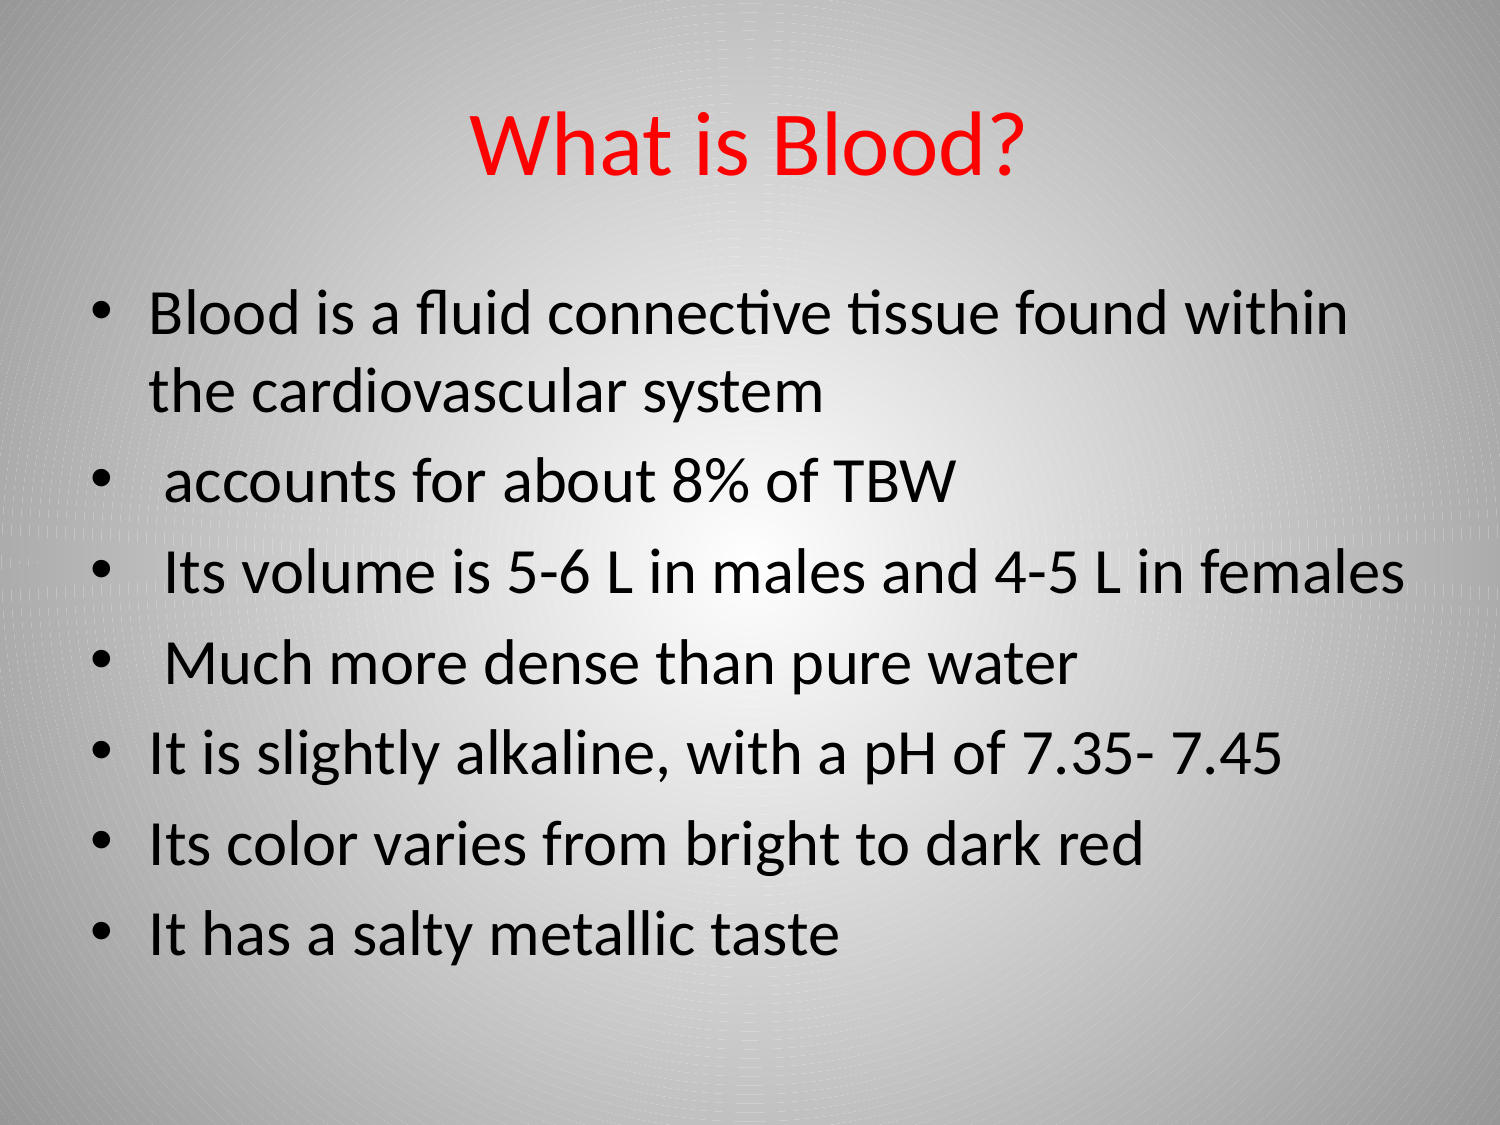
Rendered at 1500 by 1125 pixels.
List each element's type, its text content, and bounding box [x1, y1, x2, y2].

title What is Blood? [75, 45, 1425, 233]
list Blood is a fluid connective tissue found within the cardiovascular system accounts for about 8% of TBW Its volume is 5-6 L in males and 4-5 L in females Much more dense than pure water It is slightly alkaline, with a pH of 7.35- 7.45 Its color varies from bright to dark red It has a salty metallic taste [75, 262, 1425, 1005]
